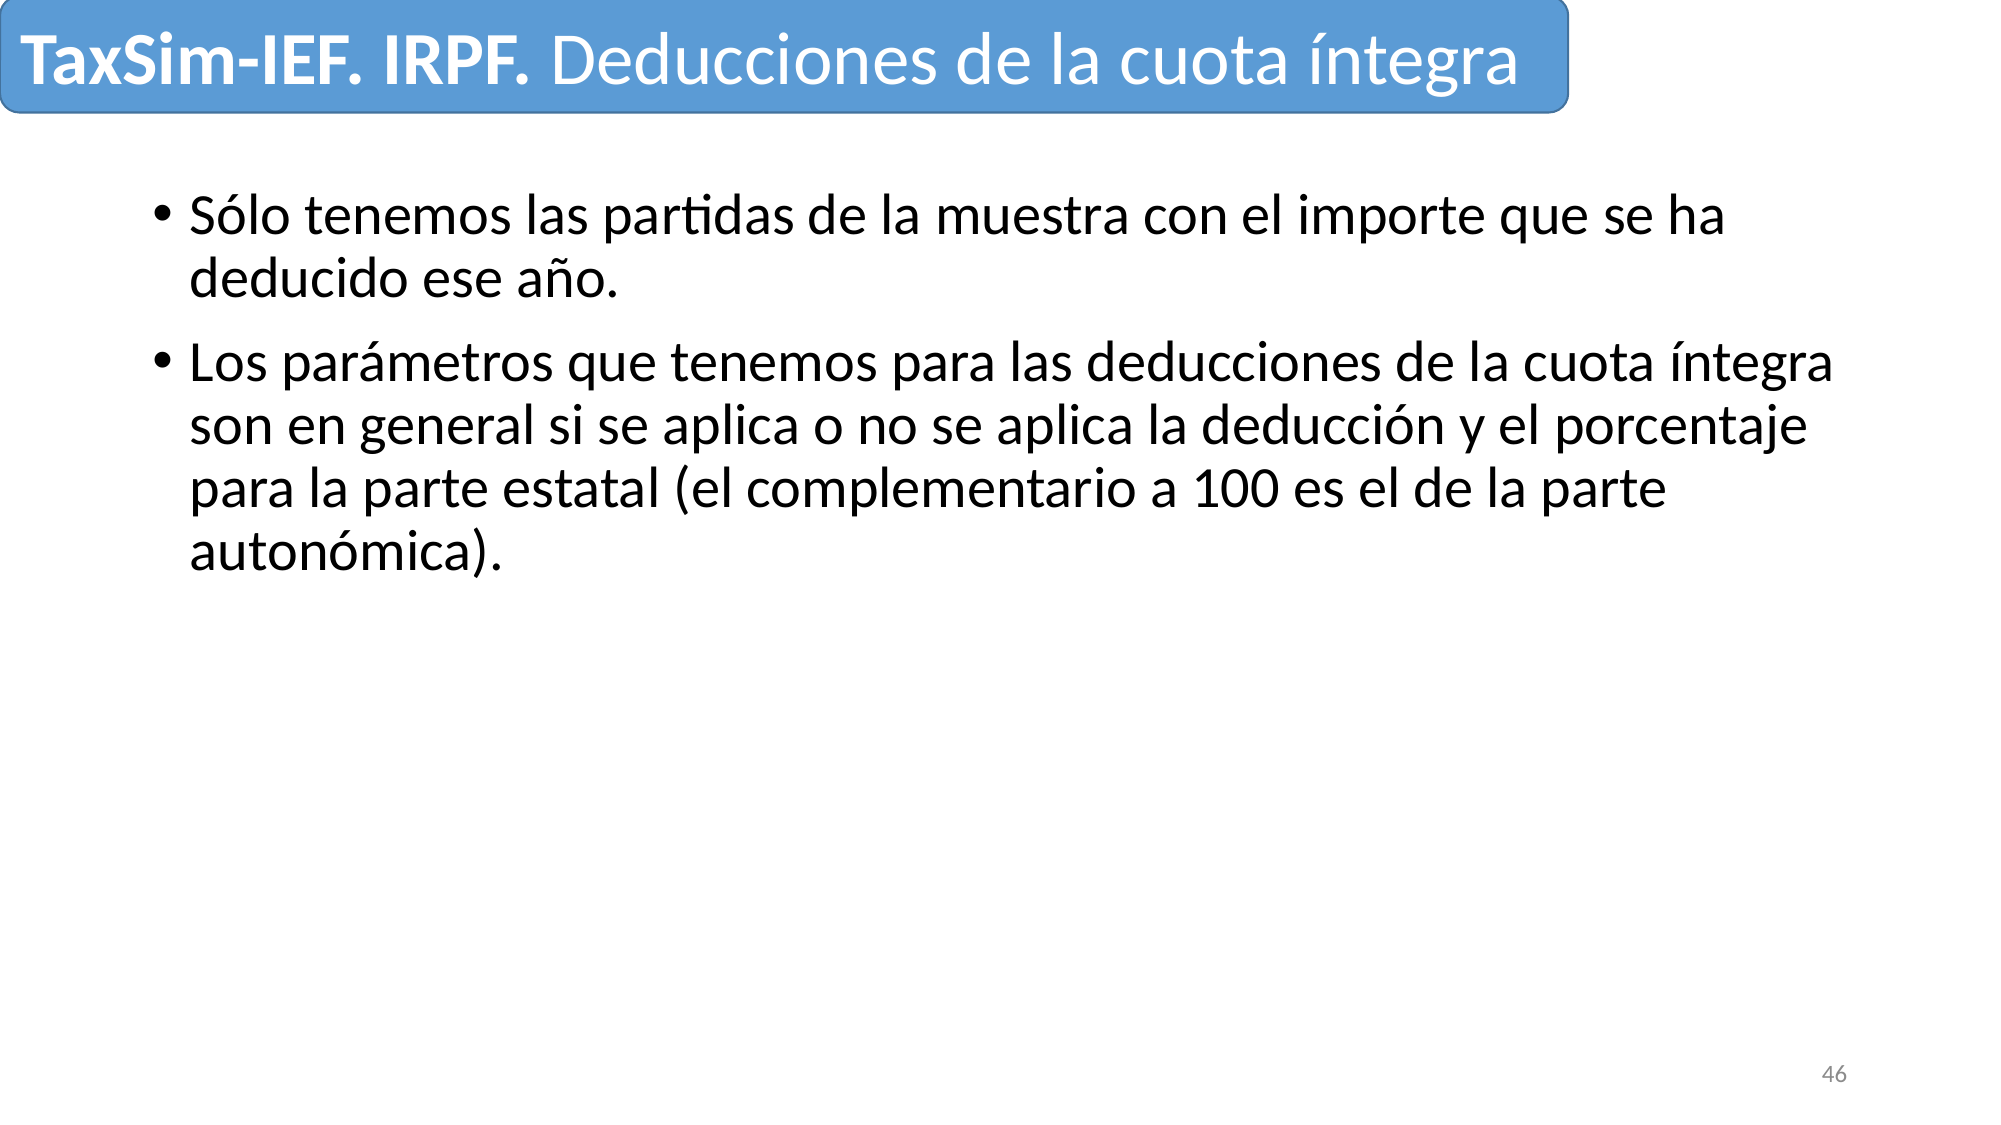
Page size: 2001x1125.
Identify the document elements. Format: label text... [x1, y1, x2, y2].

text_box TaxSim-IEF. IRPF. Deducciones de la cuota íntegra [0, 0, 1570, 114]
slide_number 46 [1412, 1042, 1863, 1103]
list Sólo tenemos las partidas de la muestra con el importe que se ha deducido ese año. Los parámetros que tenemos para las deducciones de la cuota íntegra son en general si se aplica o no se aplica la deducción y el porcentaje para la parte estatal (el complementario a 100 es el de la parte autonómica). [137, 177, 1863, 1014]
